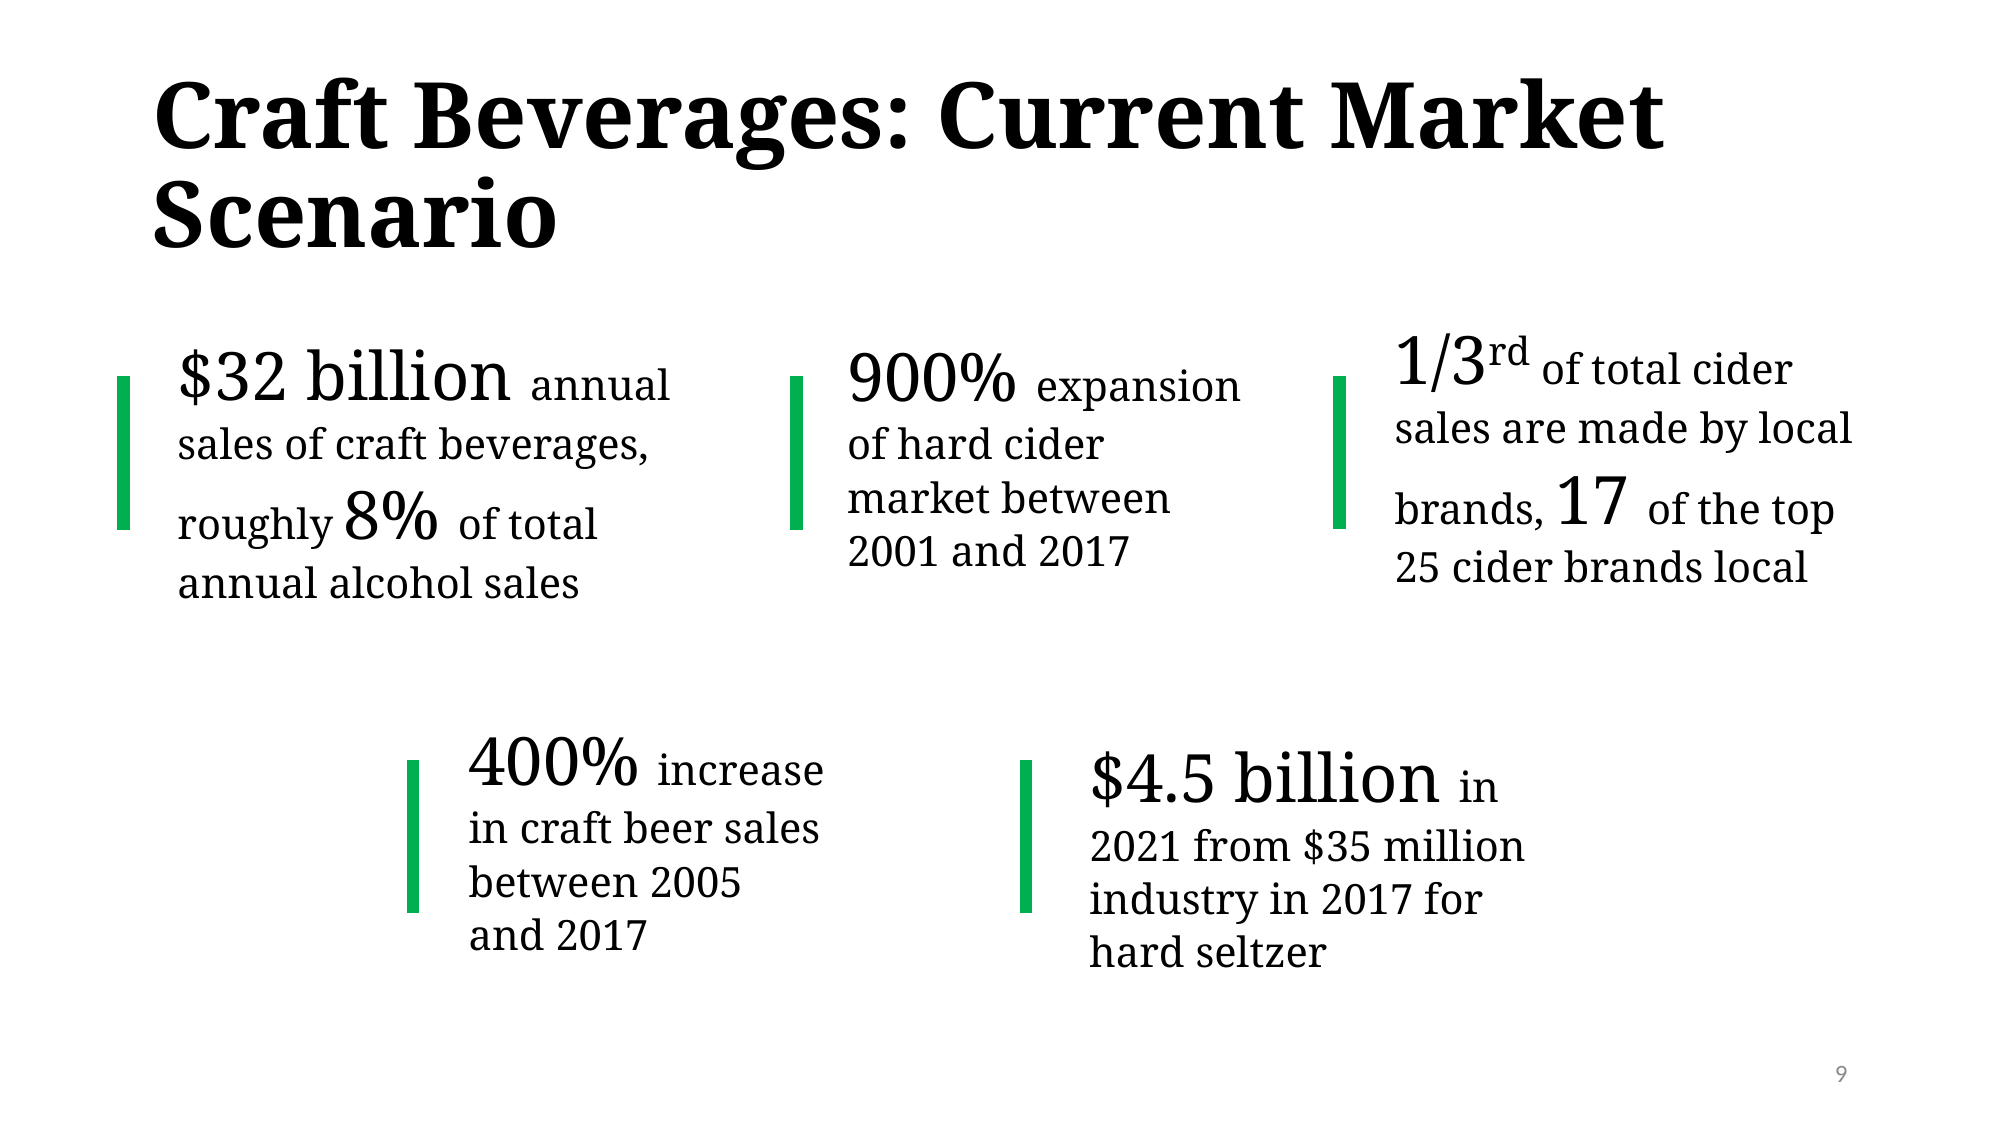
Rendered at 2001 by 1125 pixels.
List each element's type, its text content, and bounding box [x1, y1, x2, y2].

text_box $32 billion annual sales of craft beverages, roughly 8% of total annual alcohol sales [162, 321, 718, 614]
text_box 1/3rd of total cider sales are made by local brands, 17 of the top 25 cider brands local [1379, 305, 1871, 599]
text_box 900% expansion of hard cider market between 2001 and 2017 [832, 321, 1265, 583]
text_box 400% increase in craft beer sales between 2005 and 2017 [453, 705, 840, 967]
text_box [790, 376, 803, 530]
slide_number 9 [1412, 1042, 1863, 1103]
text_box $4.5 billion in 2021 from $35 million industry in 2017 for hard seltzer [1074, 722, 1559, 1049]
text_box [1020, 760, 1032, 913]
text_box [407, 760, 419, 913]
text_box [1333, 376, 1346, 529]
title Craft Beverages: Current Market Scenario [137, 59, 1863, 278]
text_box [117, 376, 130, 530]
